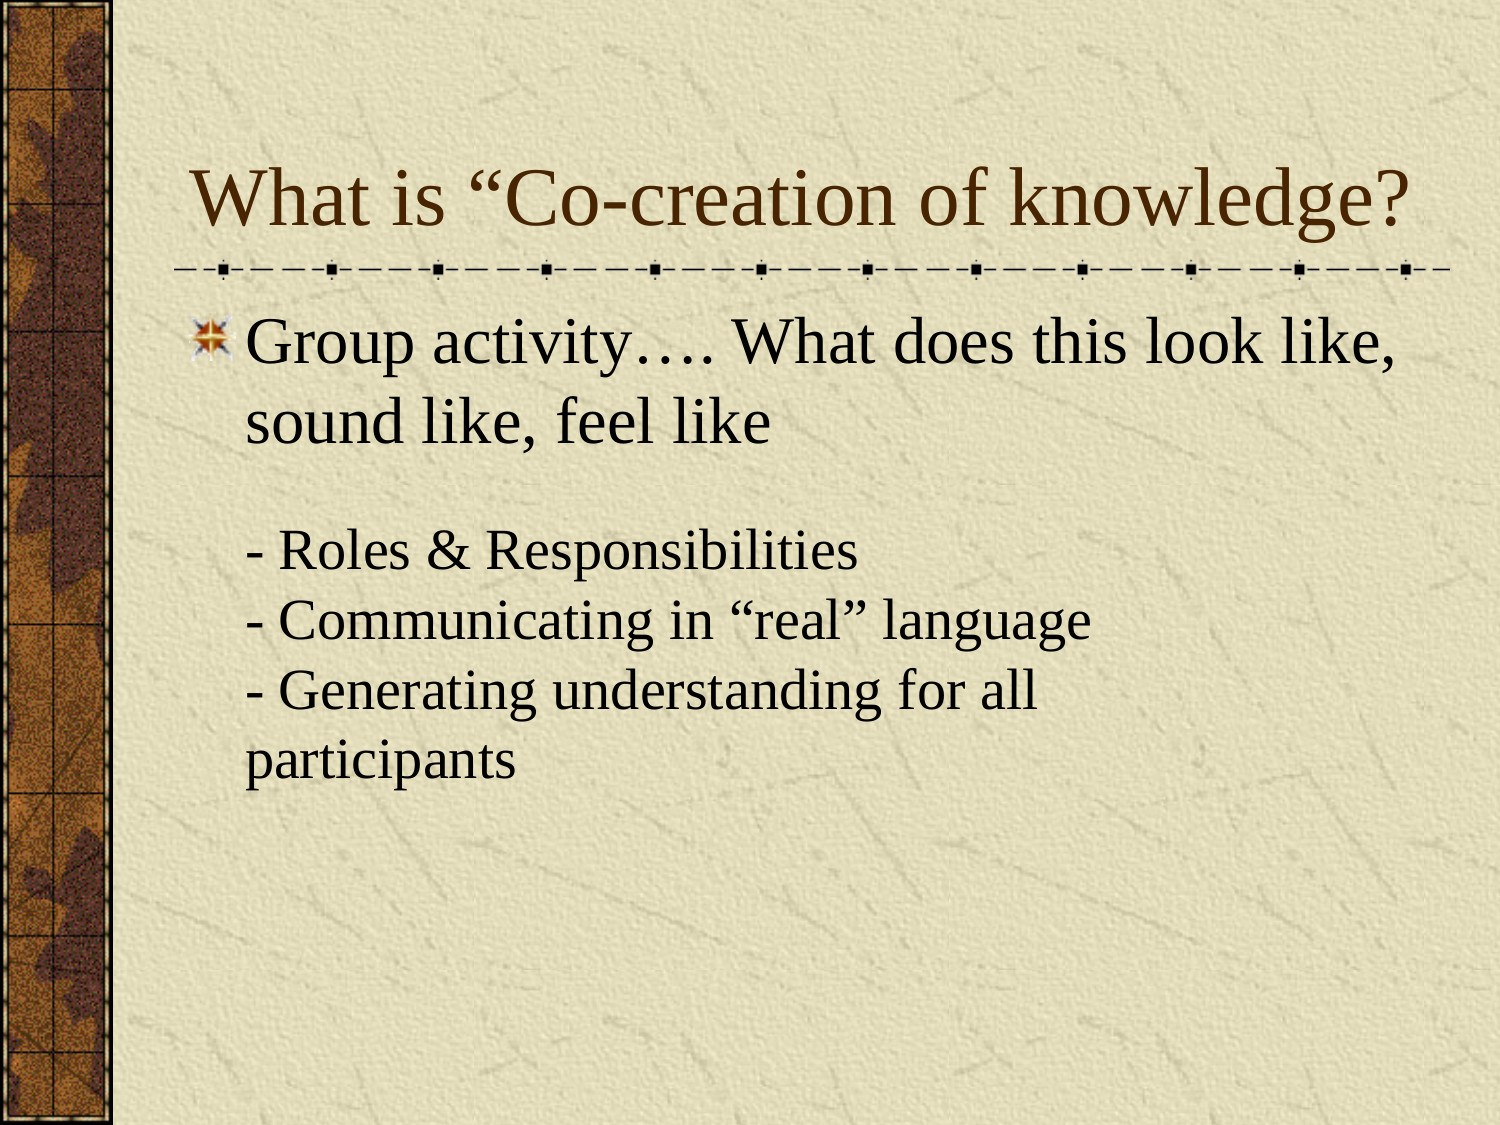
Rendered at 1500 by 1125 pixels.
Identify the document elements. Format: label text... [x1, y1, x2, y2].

text_box - Roles & Responsibilities - Communicating in “real” language - Generating understanding for all participants [230, 503, 1306, 868]
picture [0, 0, 1500, 1125]
list Group activity…. What does this look like, sound like, feel like [173, 289, 1449, 965]
title What is “Co-creation of knowledge? [174, 62, 1451, 251]
